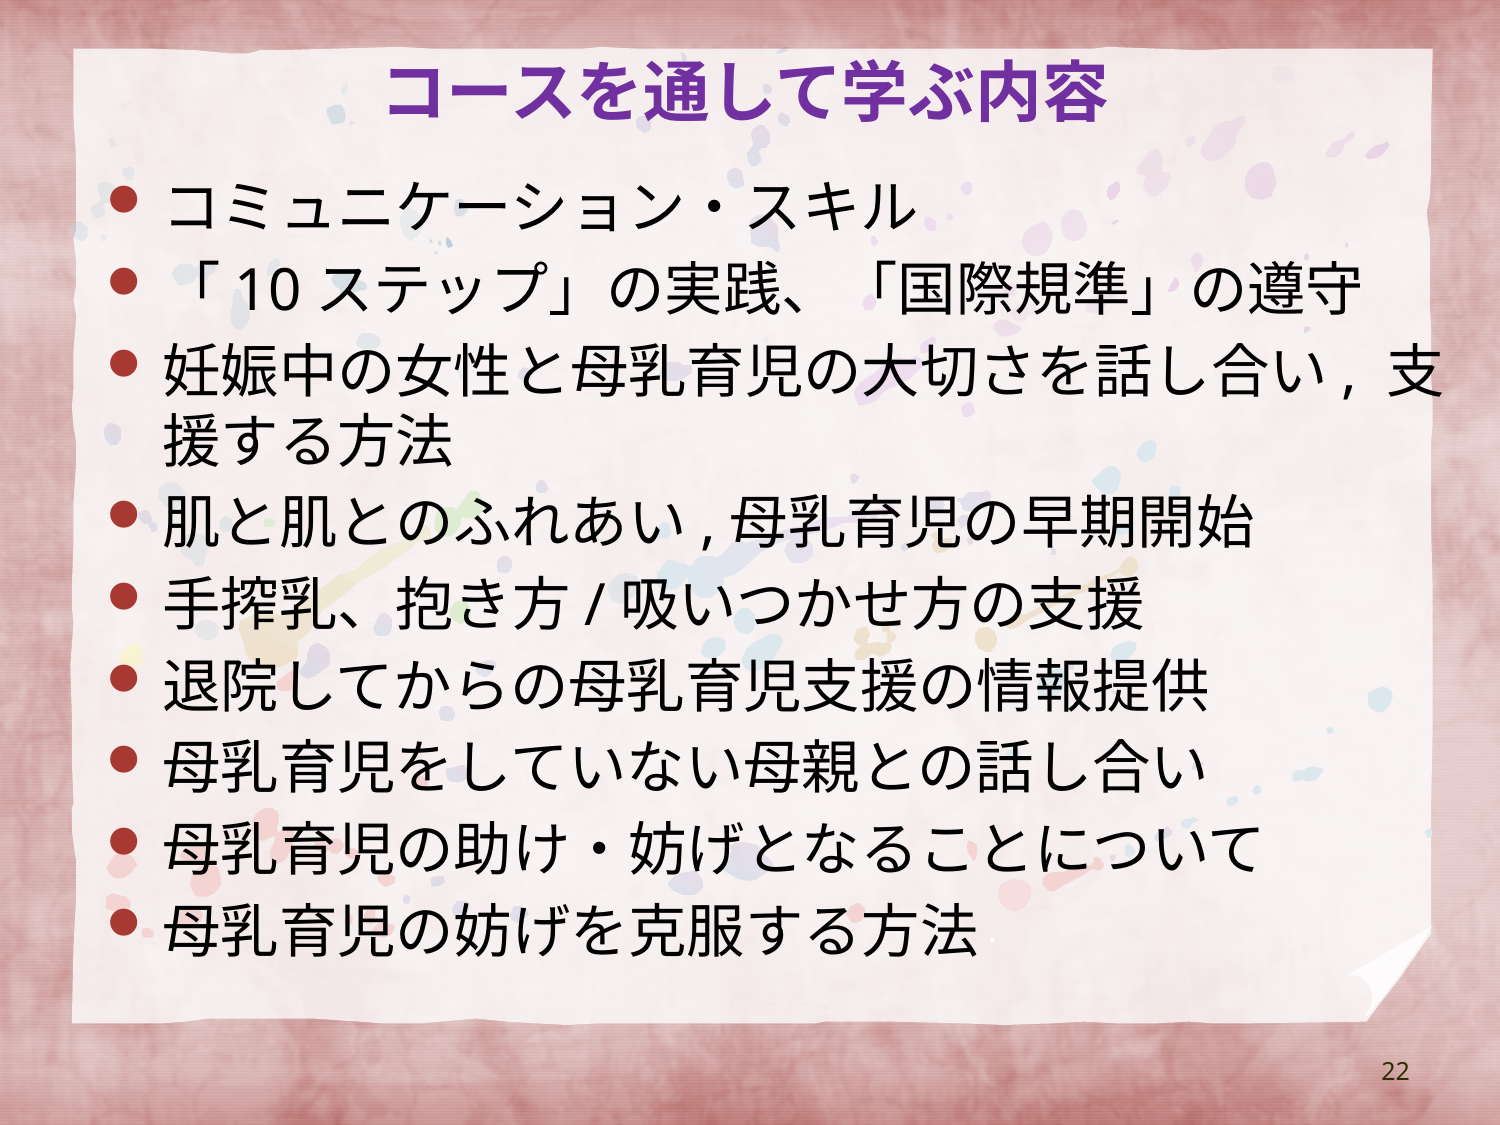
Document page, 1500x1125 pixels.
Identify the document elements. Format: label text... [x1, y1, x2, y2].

slide_number 22 [1074, 1042, 1425, 1103]
title コースを通して学ぶ内容 [52, 42, 1437, 137]
list コミュニケーション・スキル 「10ステップ」の実践、「国際規準」の遵守 妊娠中の女性と母乳育児の大切さを話し合い, 支援する方法 肌と肌とのふれあい,母乳育児の早期開始 手搾乳、抱き方/吸いつかせ方の支援 退院してからの母乳育児支援の情報提供 母乳育児をしていない母親との話し合い 母乳育児の助け・妨げとなることについて 母乳育児の妨げを克服する方法 [91, 162, 1463, 1001]
